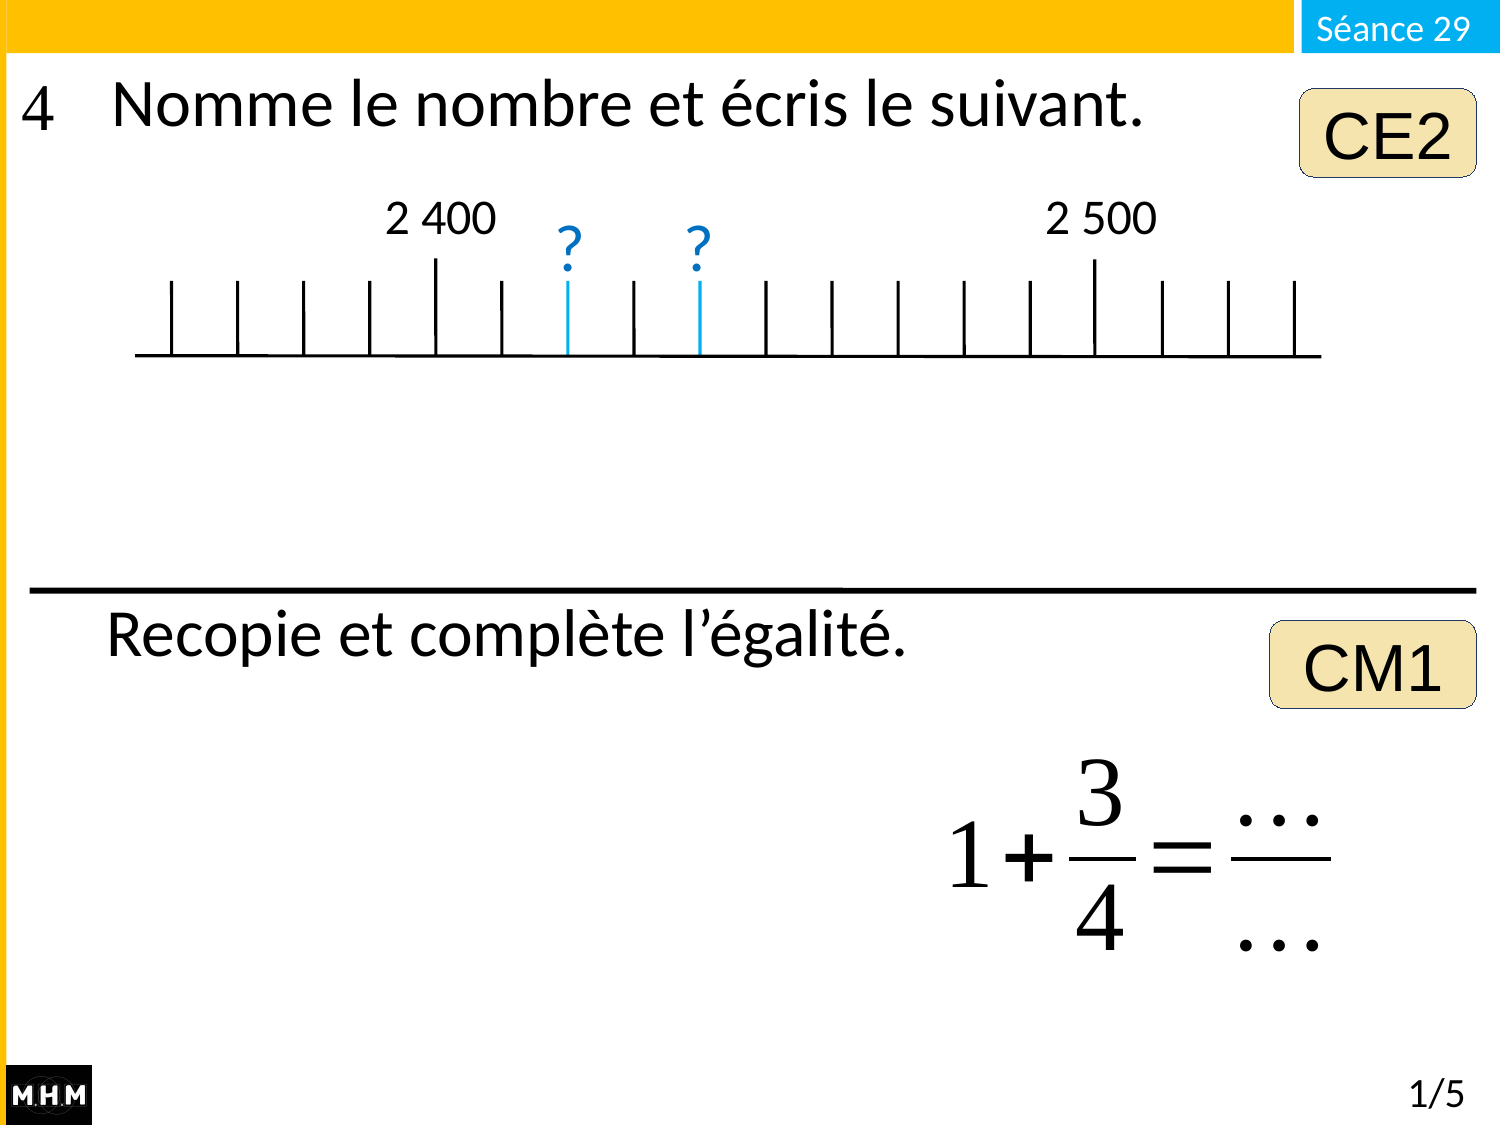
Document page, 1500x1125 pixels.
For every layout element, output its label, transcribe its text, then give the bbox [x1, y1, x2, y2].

text_box CM1 [1269, 620, 1477, 709]
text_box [134, 176, 1322, 357]
title Nomme le nombre et écris le suivant. [96, 60, 1391, 150]
text_box Recopie et complète l’égalité. [91, 591, 965, 680]
picture [6, 1065, 92, 1125]
list 1/5 [1373, 1064, 1500, 1125]
text_box CE2 [1299, 88, 1477, 178]
